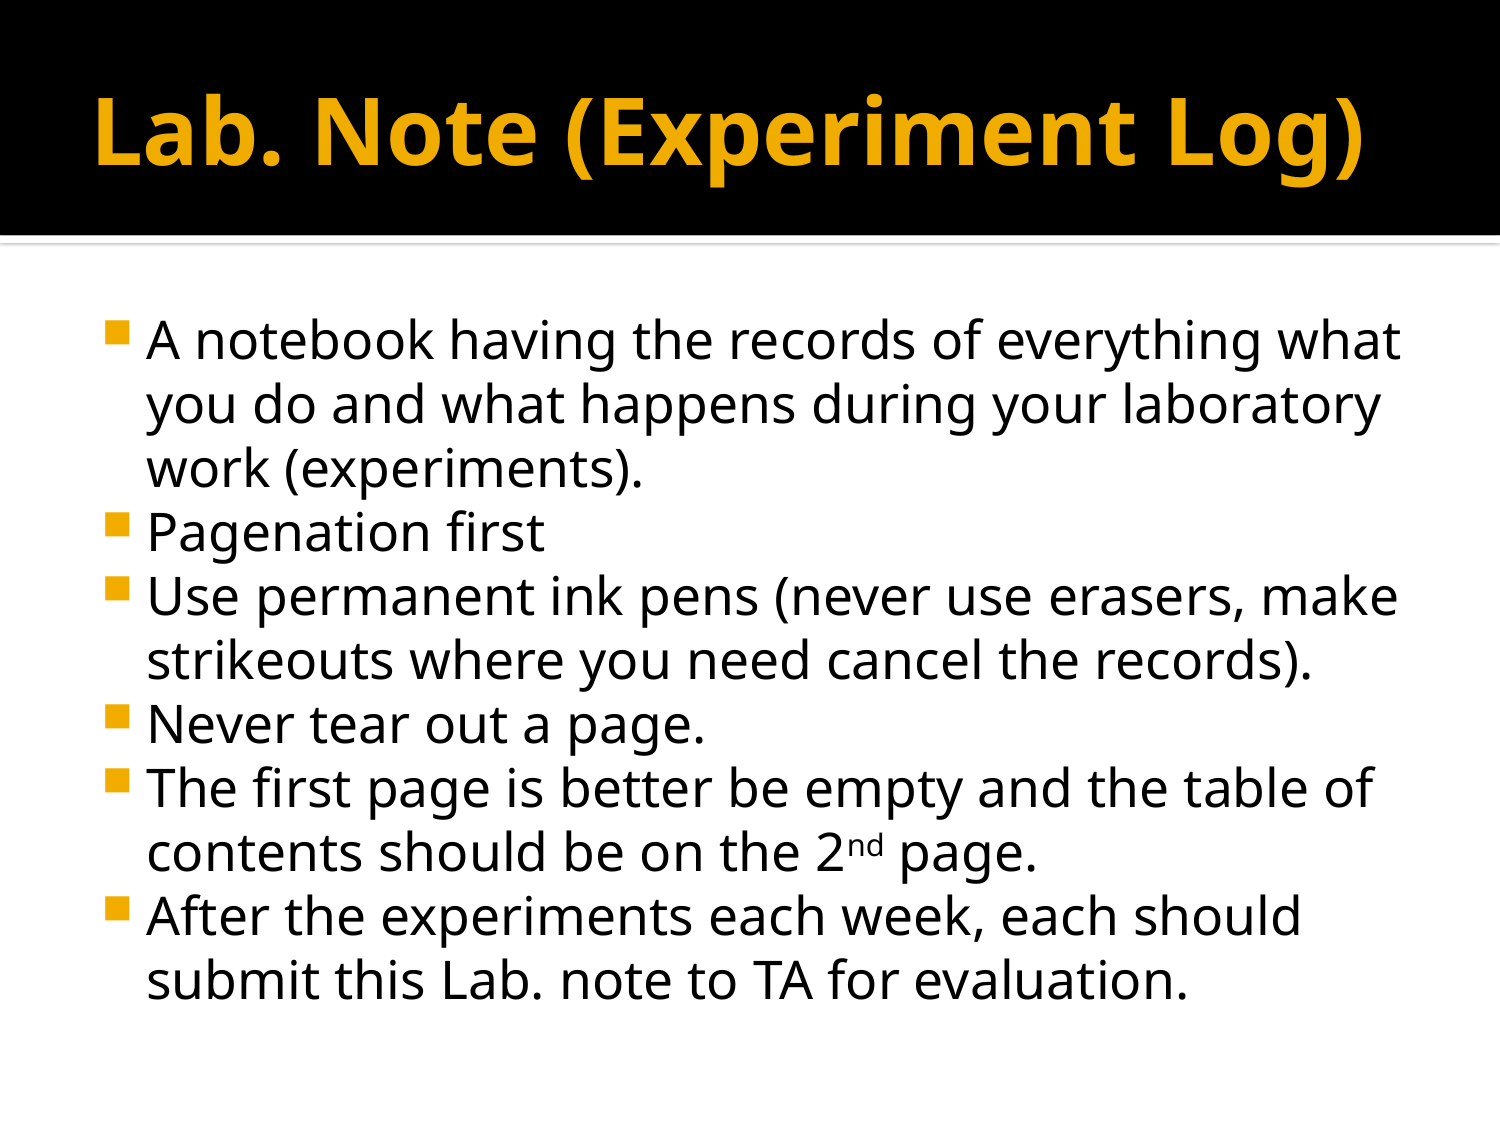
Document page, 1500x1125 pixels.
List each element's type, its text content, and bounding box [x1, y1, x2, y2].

title Lab. Note (Experiment Log) [75, 25, 1425, 231]
list A notebook having the records of everything what you do and what happens during your laboratory work (experiments). Pagenation first Use permanent ink pens (never use erasers, make strikeouts where you need cancel the records). Never tear out a page. The first page is better be empty and the table of contents should be on the 2nd page. After the experiments each week, each should submit this Lab. note to TA for evaluation. [75, 291, 1425, 1050]
